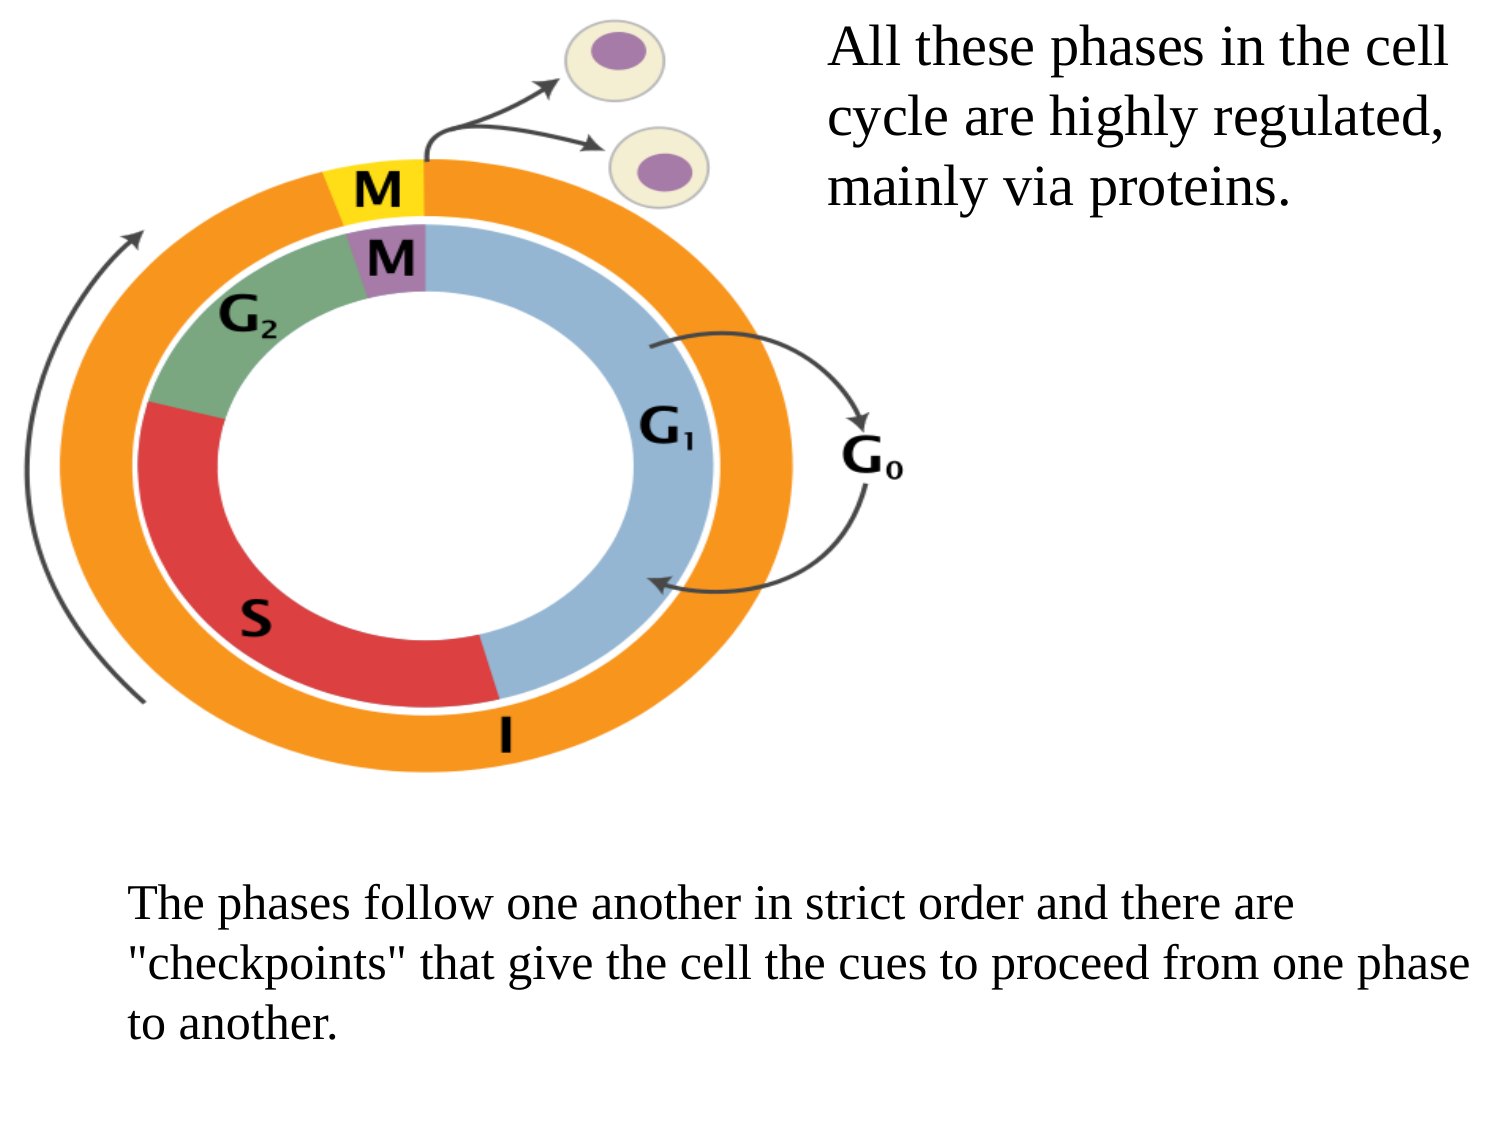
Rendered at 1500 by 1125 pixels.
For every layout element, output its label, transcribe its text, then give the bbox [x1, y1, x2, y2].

text_box The phases follow one another in strict order and there are "checkpoints" that give the cell the cues to proceed from one phase to another. [112, 862, 1500, 1058]
text_box All these phases in the cell cycle are highly regulated, mainly via proteins. [930, 0, 1500, 225]
picture [0, 0, 929, 795]
